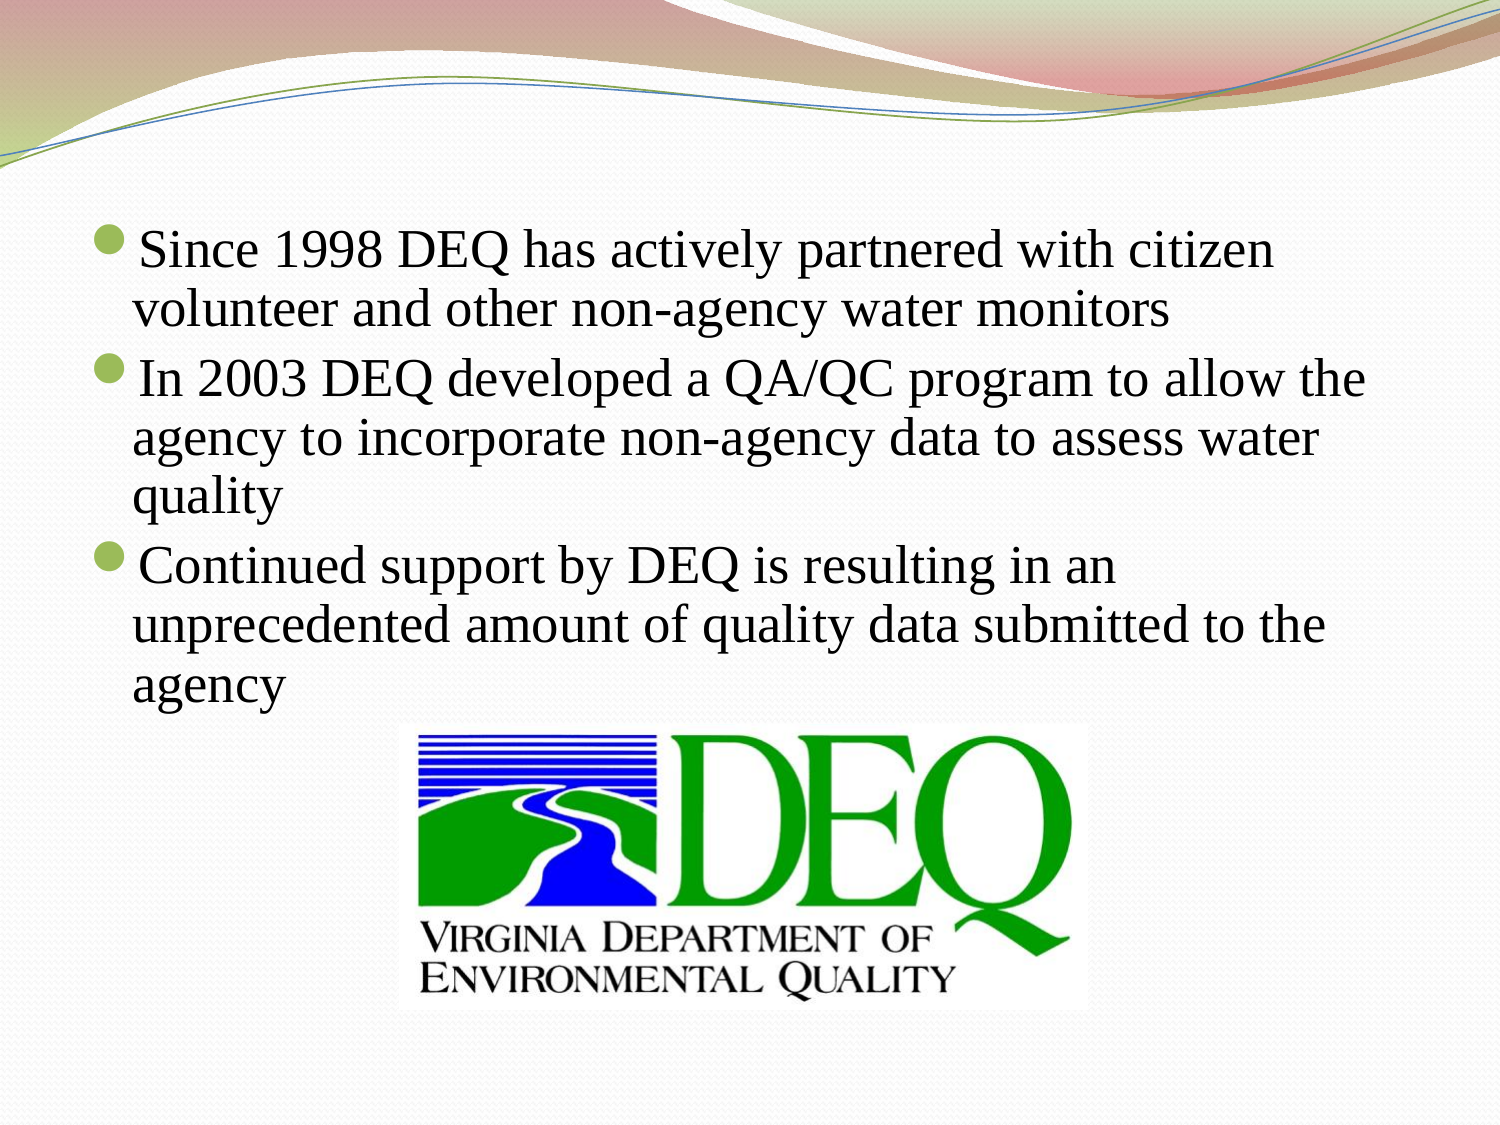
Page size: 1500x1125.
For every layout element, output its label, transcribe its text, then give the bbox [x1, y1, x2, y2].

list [399, 724, 1088, 1010]
list Since 1998 DEQ has actively partnered with citizen volunteer and other non-agency water monitors In 2003 DEQ developed a QA/QC program to allow the agency to incorporate non-agency data to assess water quality Continued support by DEQ is resulting in an unprecedented amount of quality data submitted to the agency [75, 212, 1438, 725]
